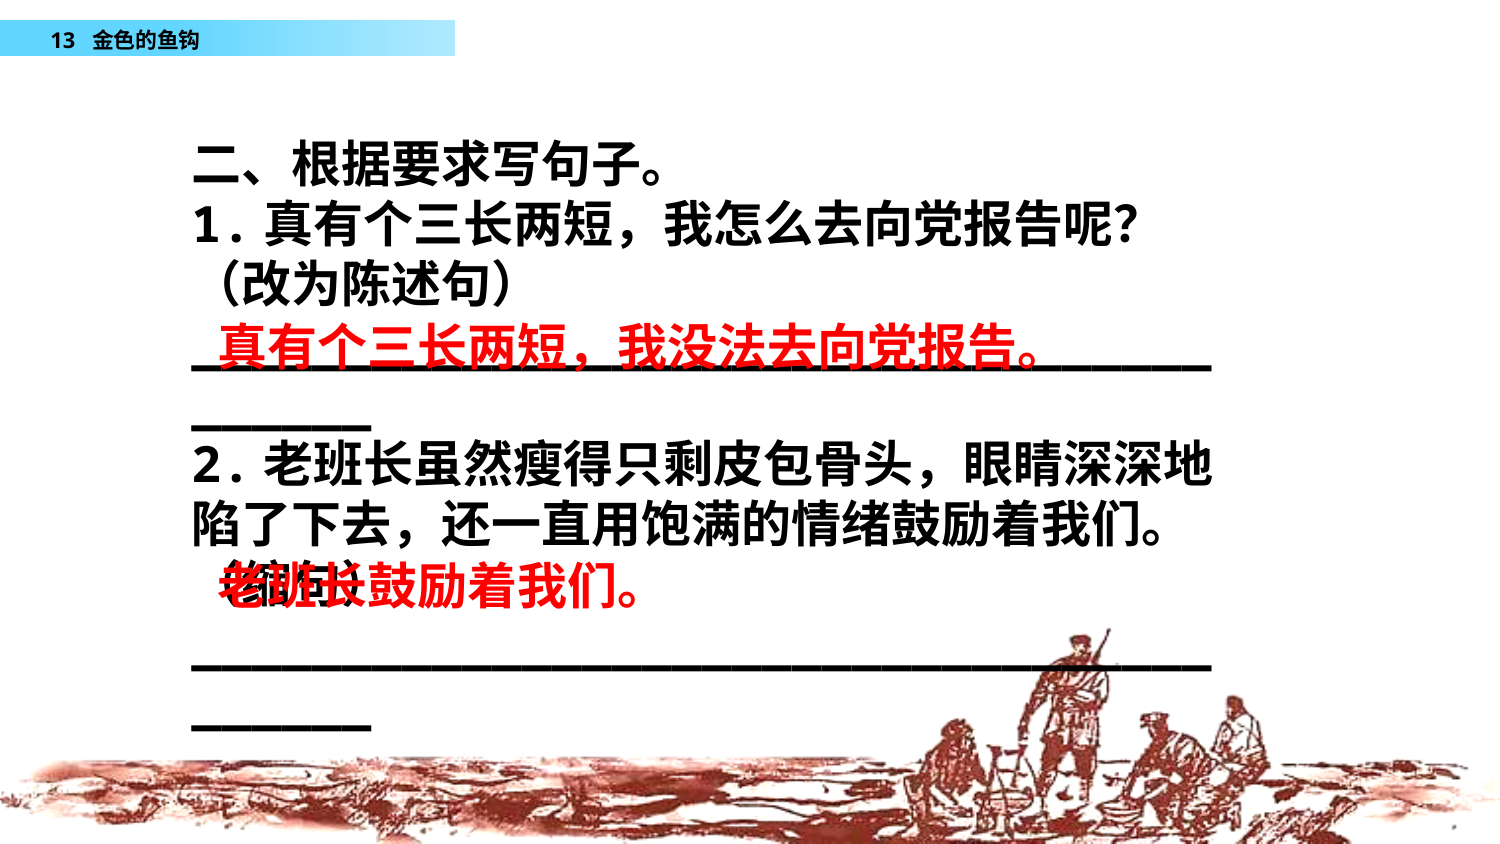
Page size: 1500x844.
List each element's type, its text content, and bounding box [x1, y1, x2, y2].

text_box 老班长鼓励着我们。 [206, 548, 730, 620]
text_box 真有个三长两短，我没法去向党报告。 [206, 309, 1235, 381]
text_box 二、根据要求写句子。 1.真有个三长两短，我怎么去向党报告呢？ （改为陈述句） ________________________________________ 2.老班长虽然瘦得只剩皮包骨头，眼睛深深地陷了下去，还一直用饱满的情绪鼓励着我们。（缩句） ________________________________________ [180, 126, 1225, 738]
